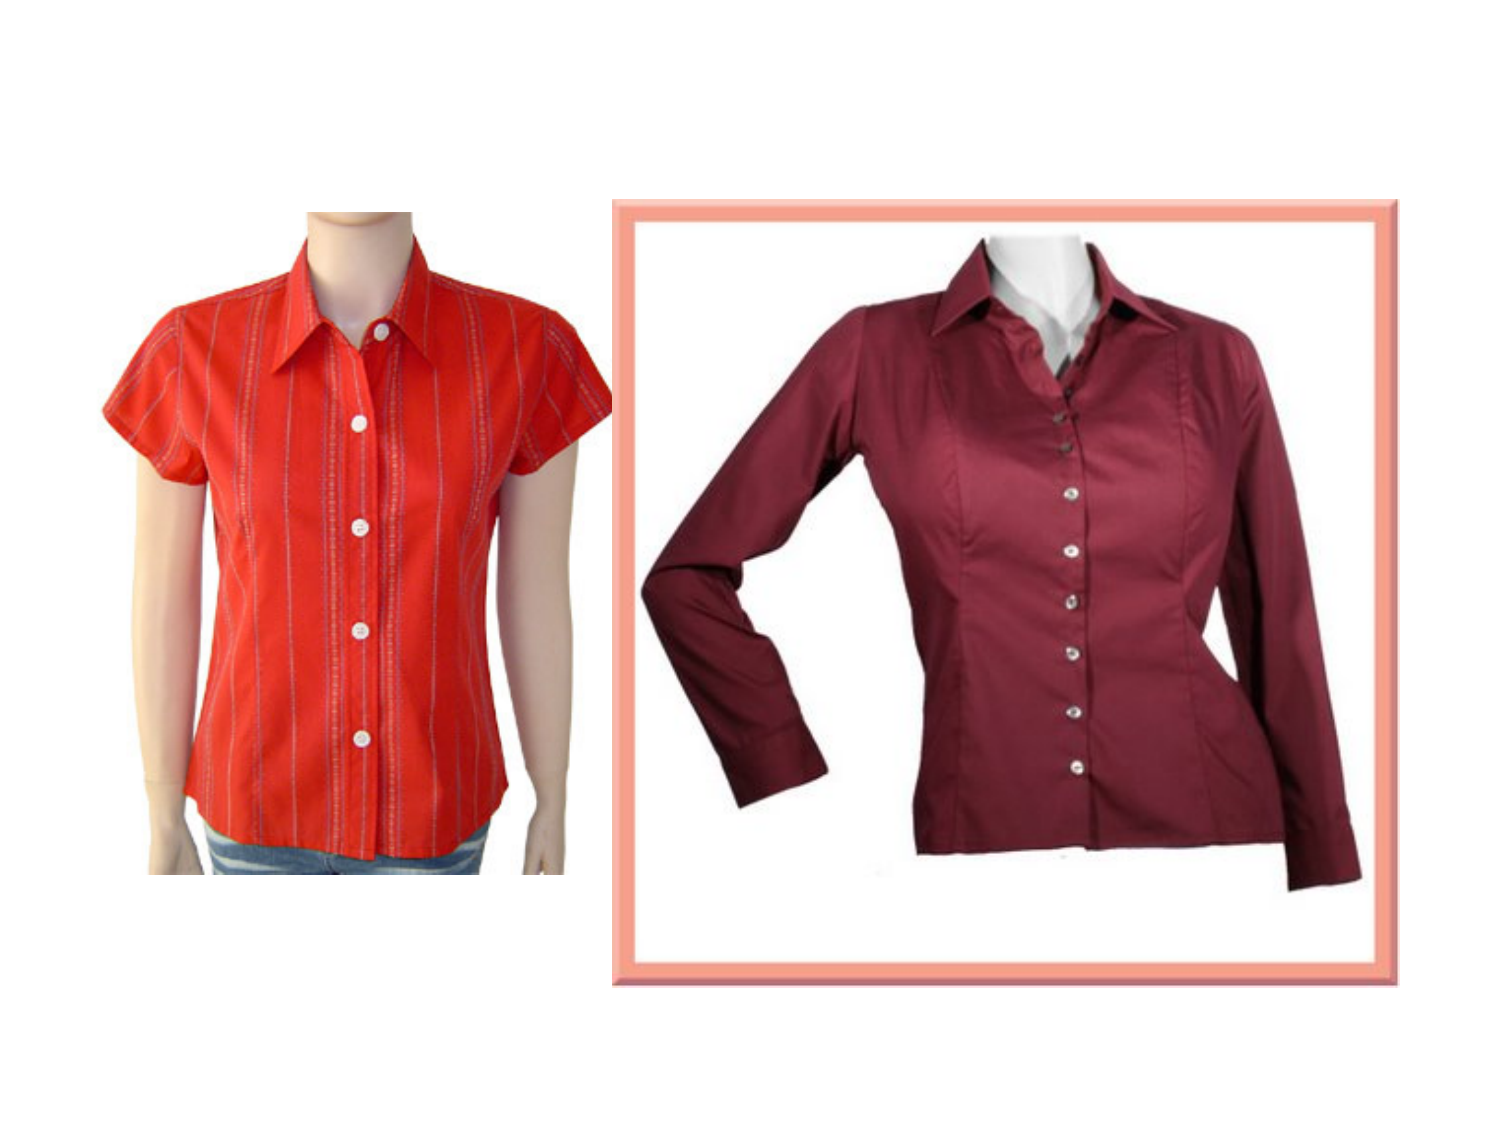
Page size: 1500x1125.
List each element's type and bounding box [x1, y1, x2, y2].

picture [24, 199, 1401, 988]
